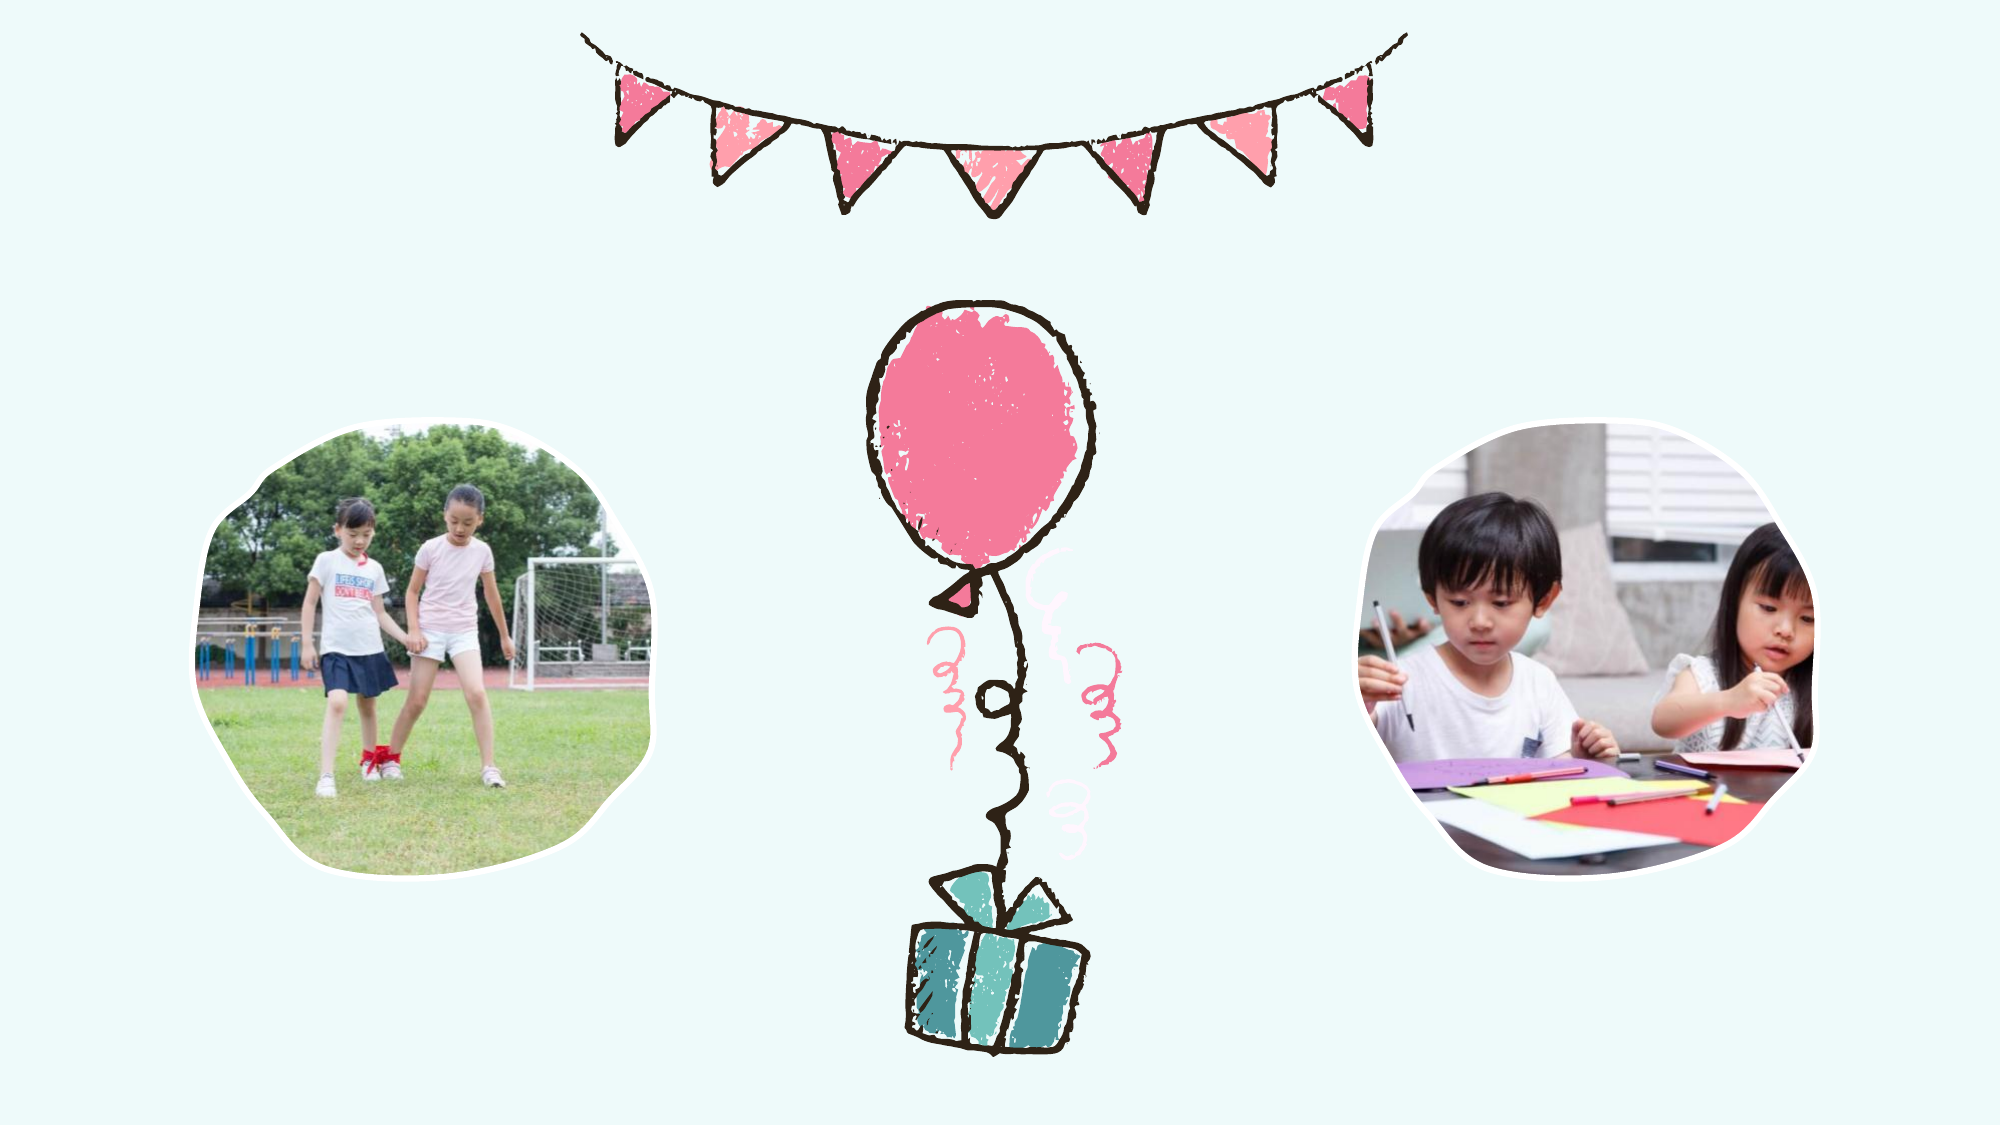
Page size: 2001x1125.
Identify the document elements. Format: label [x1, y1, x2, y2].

picture [1354, 420, 1818, 879]
text_box [865, 299, 1123, 1057]
picture [191, 420, 655, 879]
picture [579, 32, 1409, 220]
